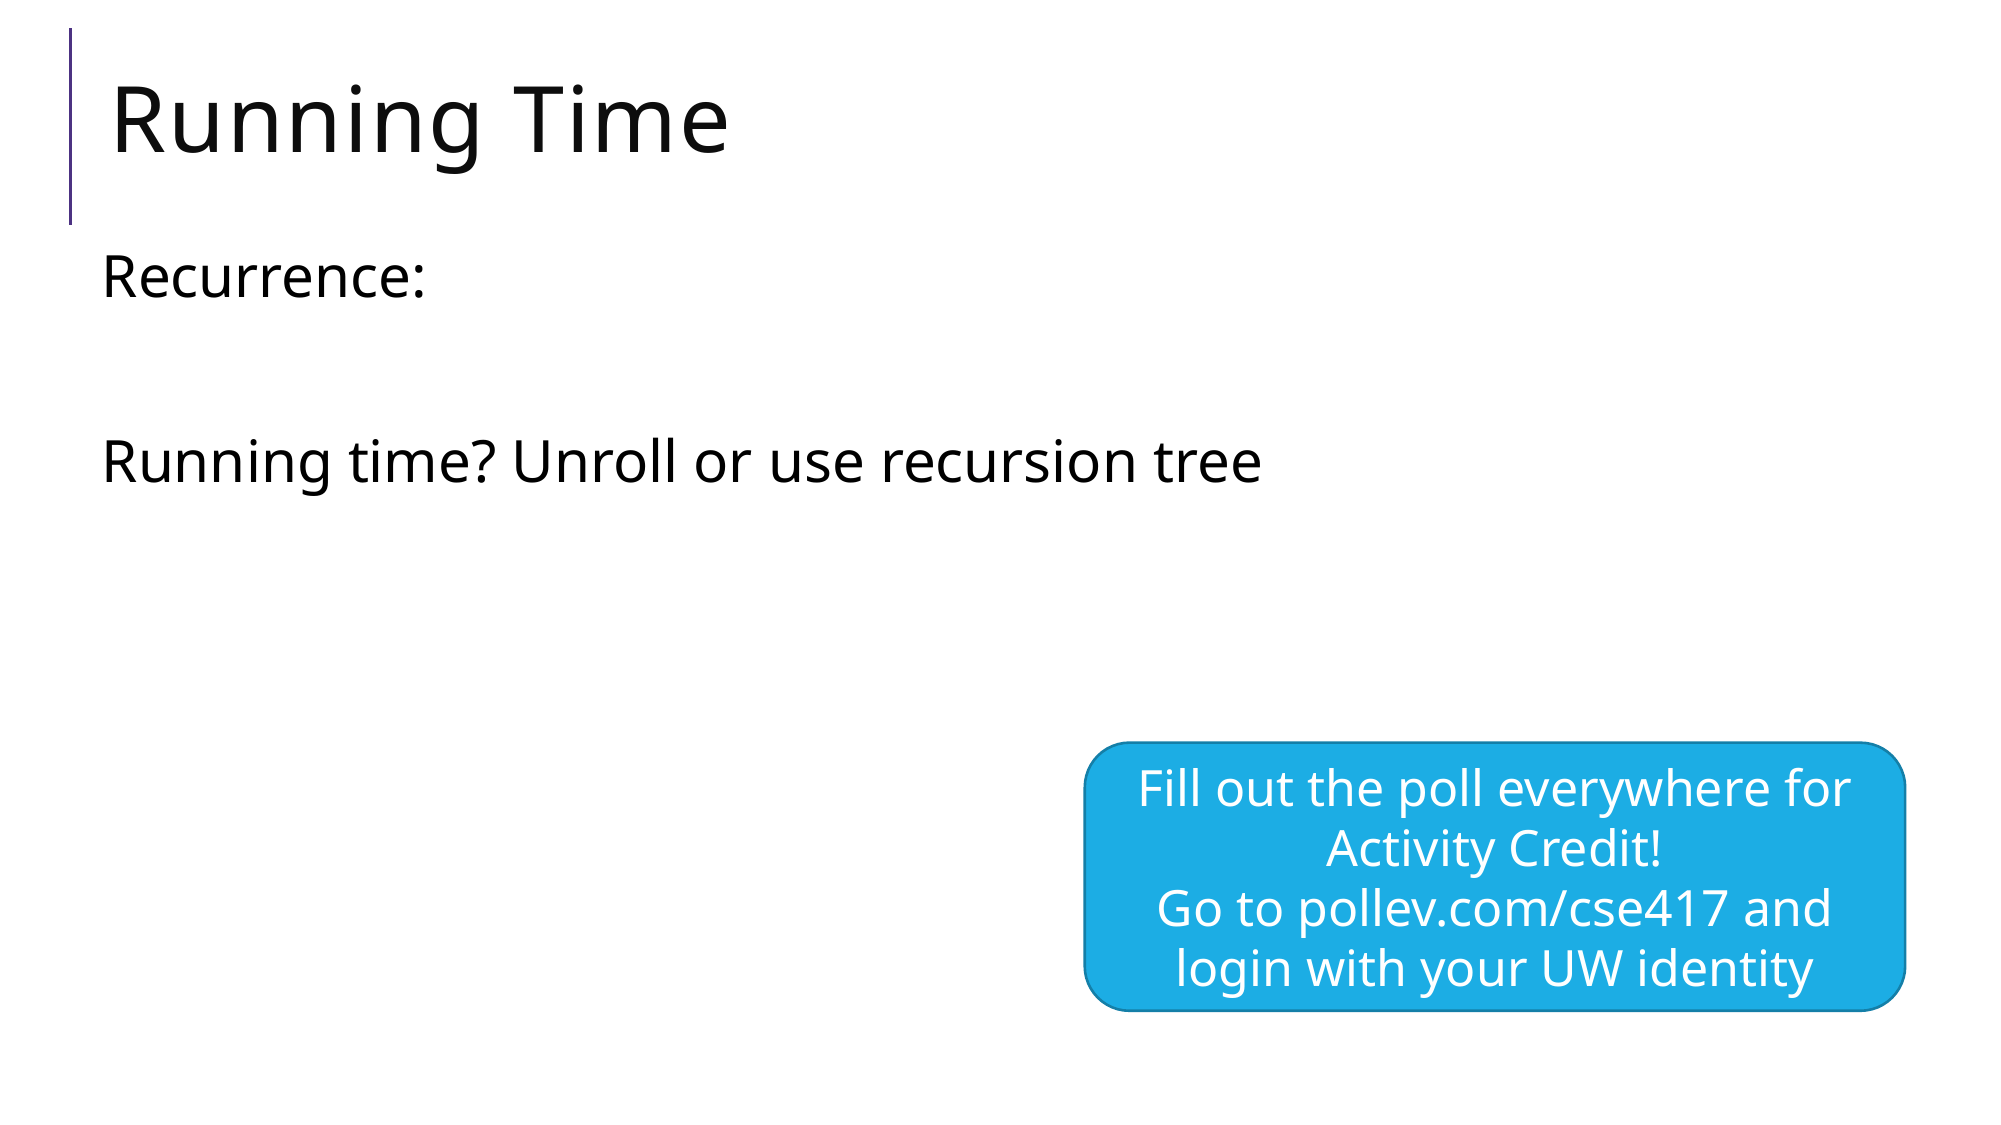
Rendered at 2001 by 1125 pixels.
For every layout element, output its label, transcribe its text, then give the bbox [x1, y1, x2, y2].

text_box Fill out the poll everywhere for Activity Credit! Go to pollev.com/cse417 and login with your UW identity [1083, 741, 1907, 1013]
title Running Time [94, 43, 1930, 210]
